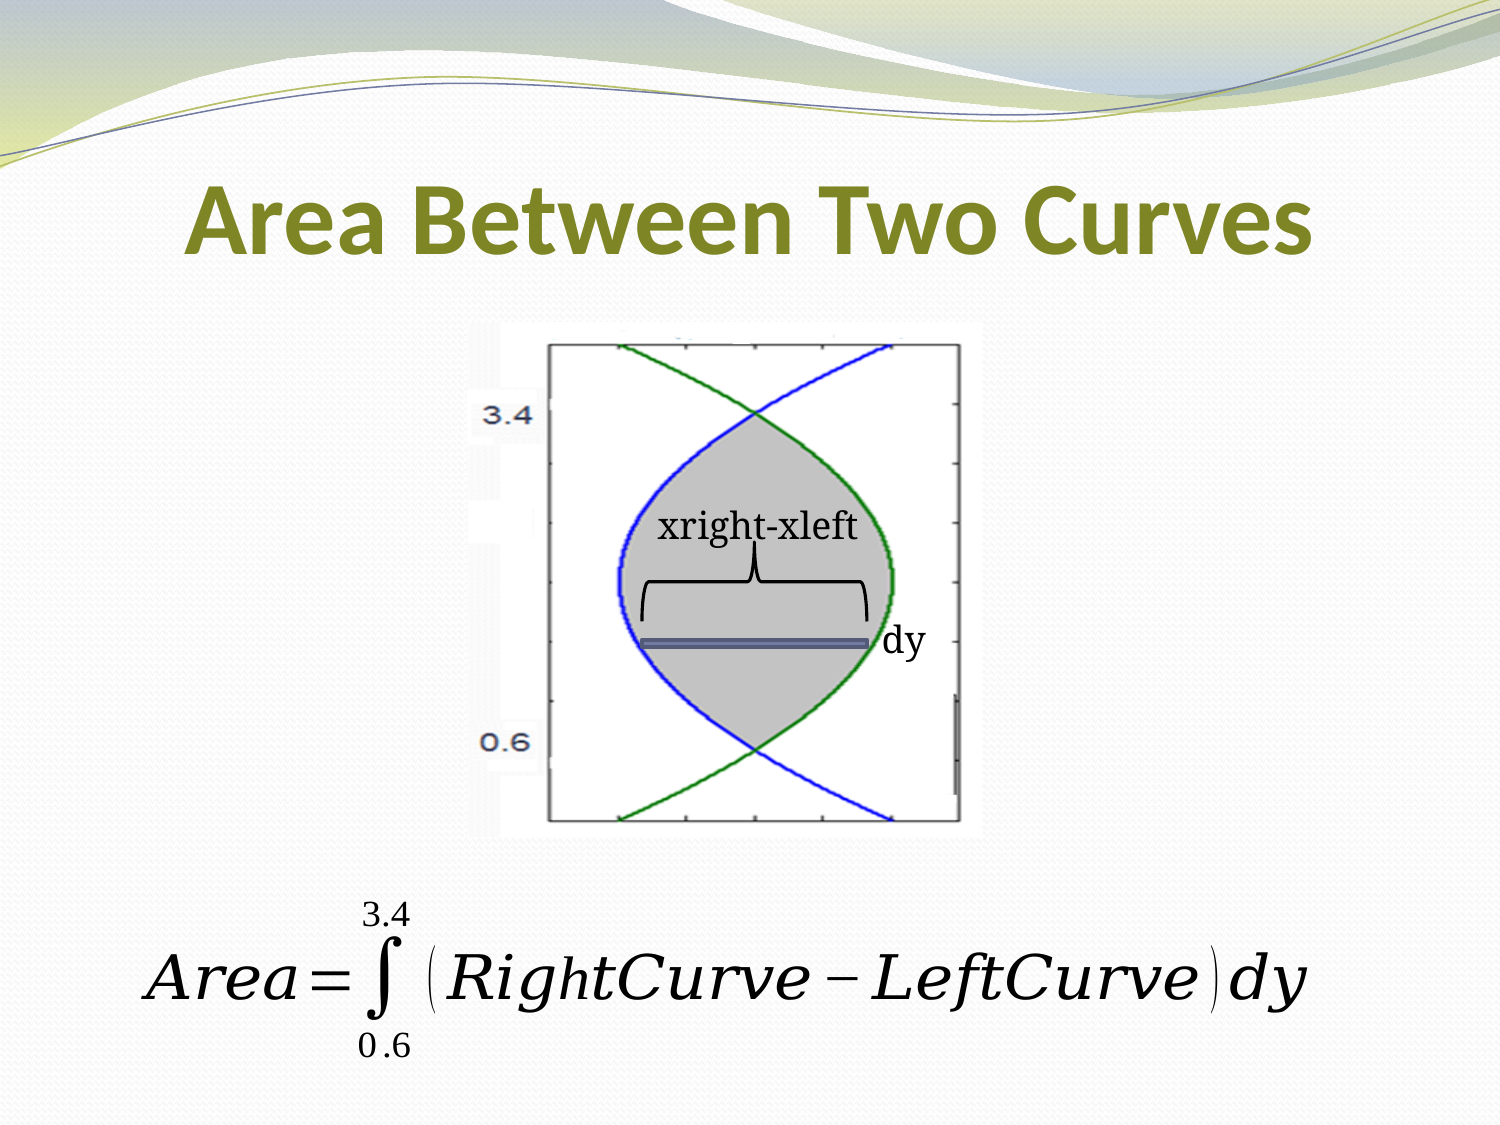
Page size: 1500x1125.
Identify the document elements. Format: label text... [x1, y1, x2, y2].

picture [467, 321, 983, 838]
title Area Between Two Curves [75, 87, 1425, 275]
